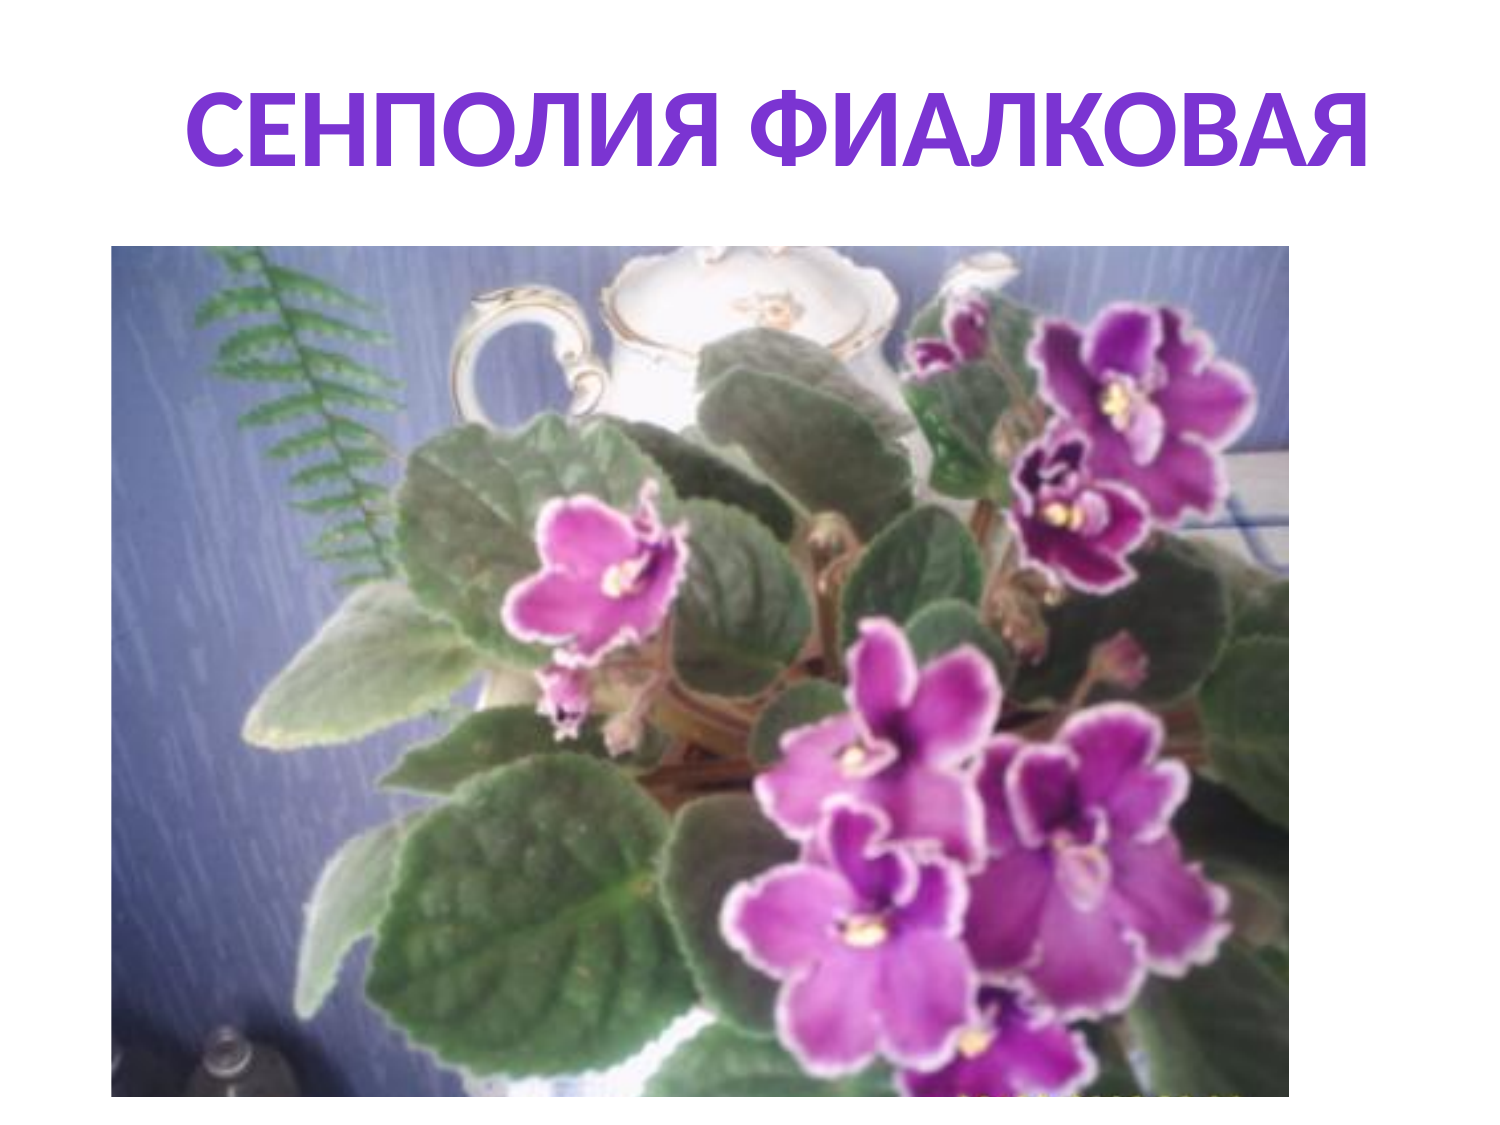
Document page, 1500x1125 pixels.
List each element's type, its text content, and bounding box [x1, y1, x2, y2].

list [111, 245, 1290, 1097]
text_box Сенполия Фиалковая [93, 46, 1466, 197]
